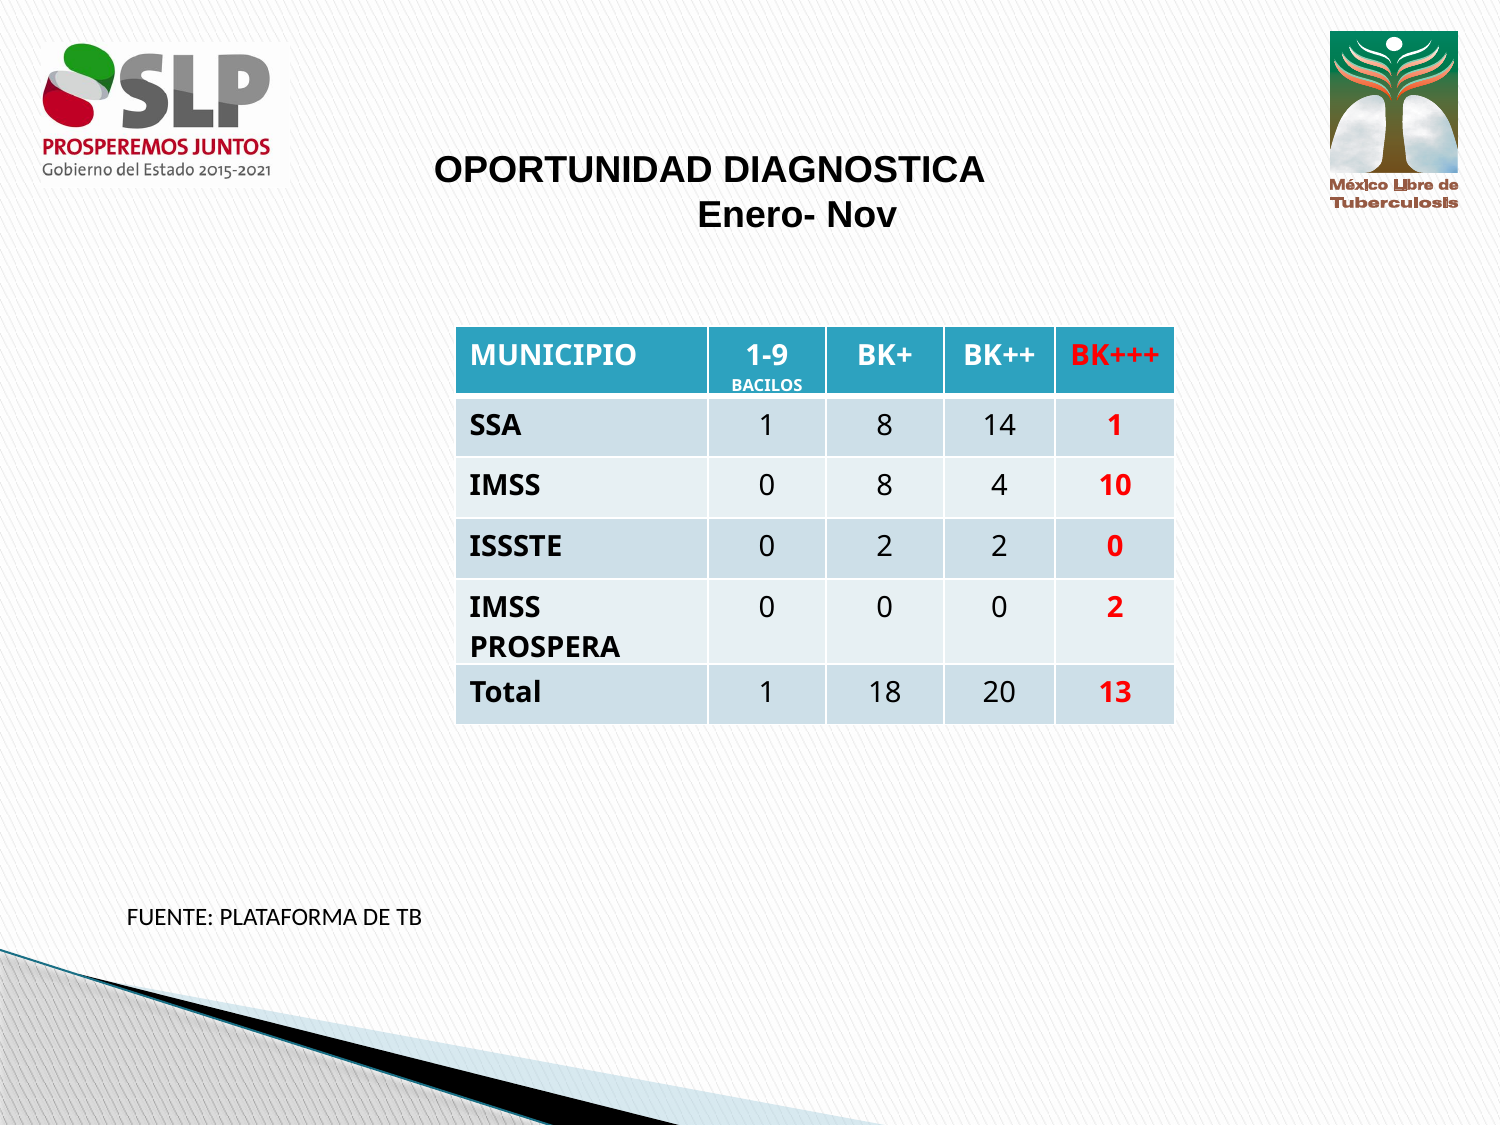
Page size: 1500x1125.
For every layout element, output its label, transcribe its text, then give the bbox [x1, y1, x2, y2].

table_header BK+ [827, 327, 943, 393]
table_cell 0 [709, 519, 825, 578]
table_header MUNICIPIO [456, 327, 707, 393]
table_cell 14 [945, 399, 1054, 456]
table_cell 1 [709, 399, 825, 456]
table_cell 13 [1056, 665, 1174, 724]
table_cell 8 [827, 458, 943, 517]
table_cell Total [456, 665, 707, 724]
table_cell 10 [1056, 458, 1174, 517]
picture [40, 42, 290, 188]
table_cell ISSSTE [456, 519, 707, 578]
text_box OPORTUNIDAD DIAGNOSTICA Enero- Nov [419, 137, 1176, 242]
table_cell 8 [827, 399, 943, 456]
table_cell 0 [827, 580, 943, 663]
table_cell 20 [945, 665, 1054, 724]
table_header BK+++ [1056, 327, 1174, 393]
table_cell 0 [709, 458, 825, 517]
table_cell 0 [1056, 519, 1174, 578]
table_cell 1 [709, 665, 825, 724]
table_header BK++ [945, 327, 1054, 393]
picture [1328, 30, 1459, 209]
table_cell 2 [1056, 580, 1174, 663]
table_cell SSA [456, 399, 707, 456]
table_cell 1 [1056, 399, 1174, 456]
table_header 1-9 BACILOS [709, 327, 825, 393]
table_cell IMSS PROSPERA [456, 580, 707, 663]
text_box FUENTE: PLATAFORMA DE TB [112, 893, 1202, 938]
table_cell 2 [827, 519, 943, 578]
table_cell 0 [945, 580, 1054, 663]
table_cell 0 [709, 580, 825, 663]
table_cell 4 [945, 458, 1054, 517]
table_cell IMSS [456, 458, 707, 517]
table_cell 18 [827, 665, 943, 724]
table_cell 2 [945, 519, 1054, 578]
